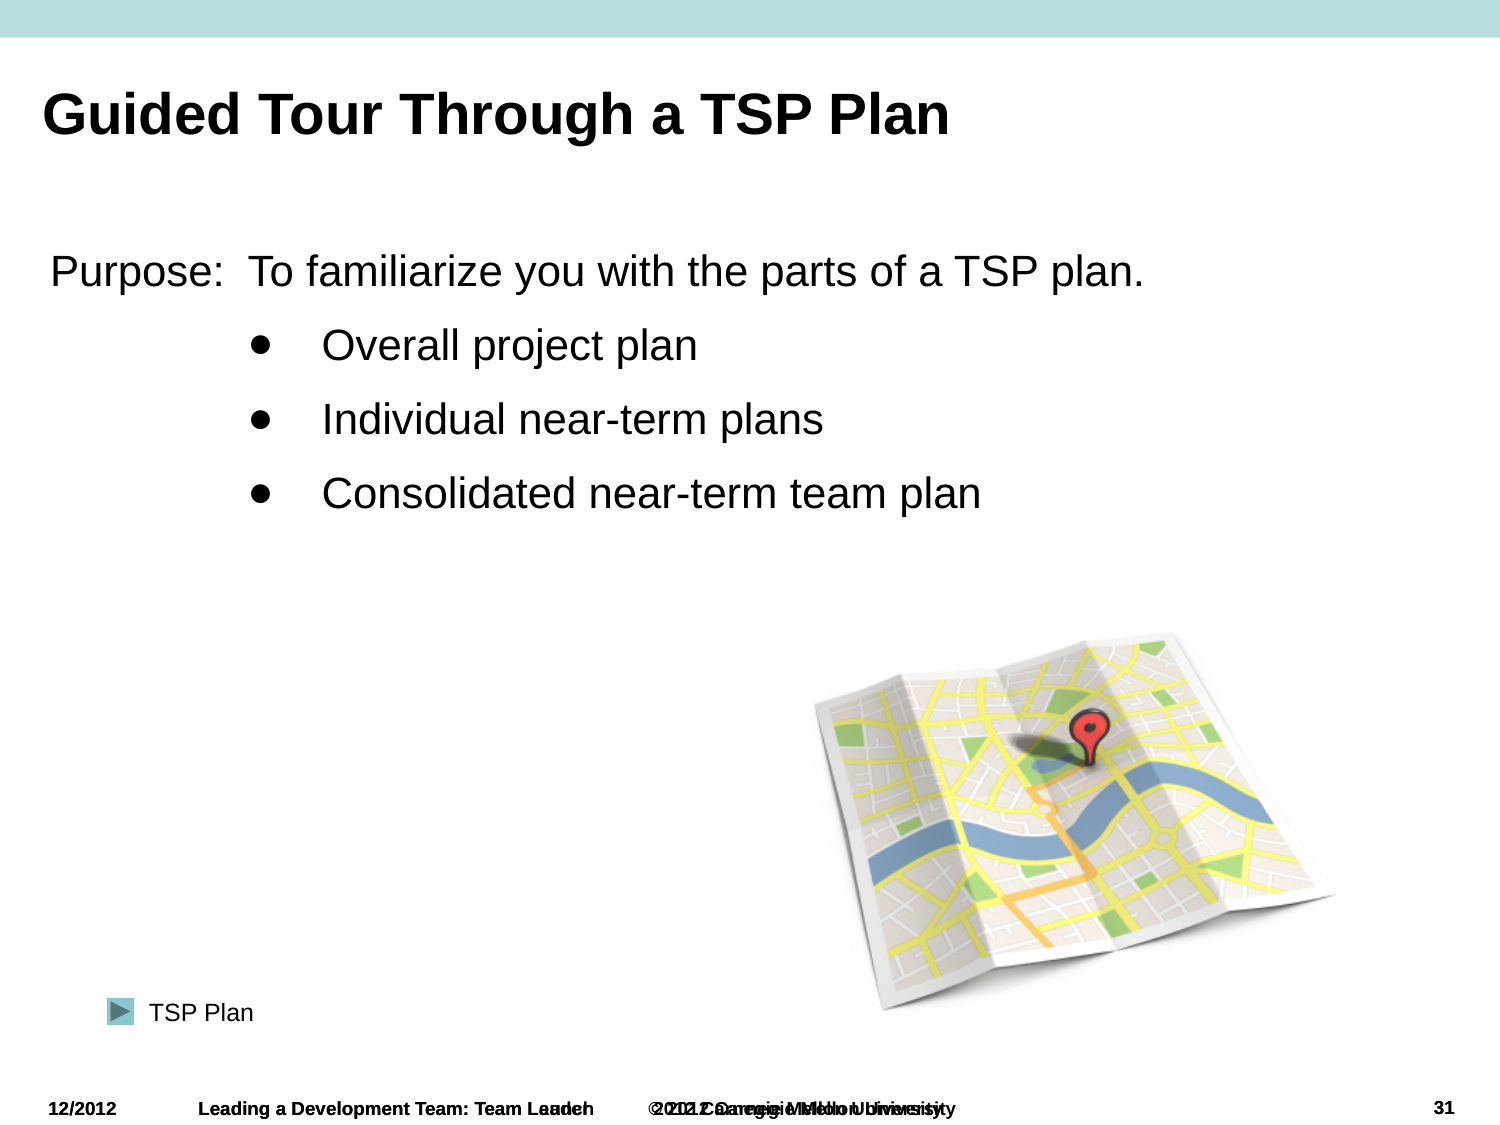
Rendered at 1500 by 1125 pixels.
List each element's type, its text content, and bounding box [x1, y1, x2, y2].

text_box [107, 997, 134, 1025]
text_box TSP Plan [134, 988, 368, 1034]
list Purpose: To familiarize you with the parts of a TSP plan. Overall project plan Individual near-term plans Consolidated near-term team plan [50, 242, 1437, 1005]
title Guided Tour Through a TSP Plan [42, 89, 1438, 147]
picture [795, 617, 1355, 1037]
